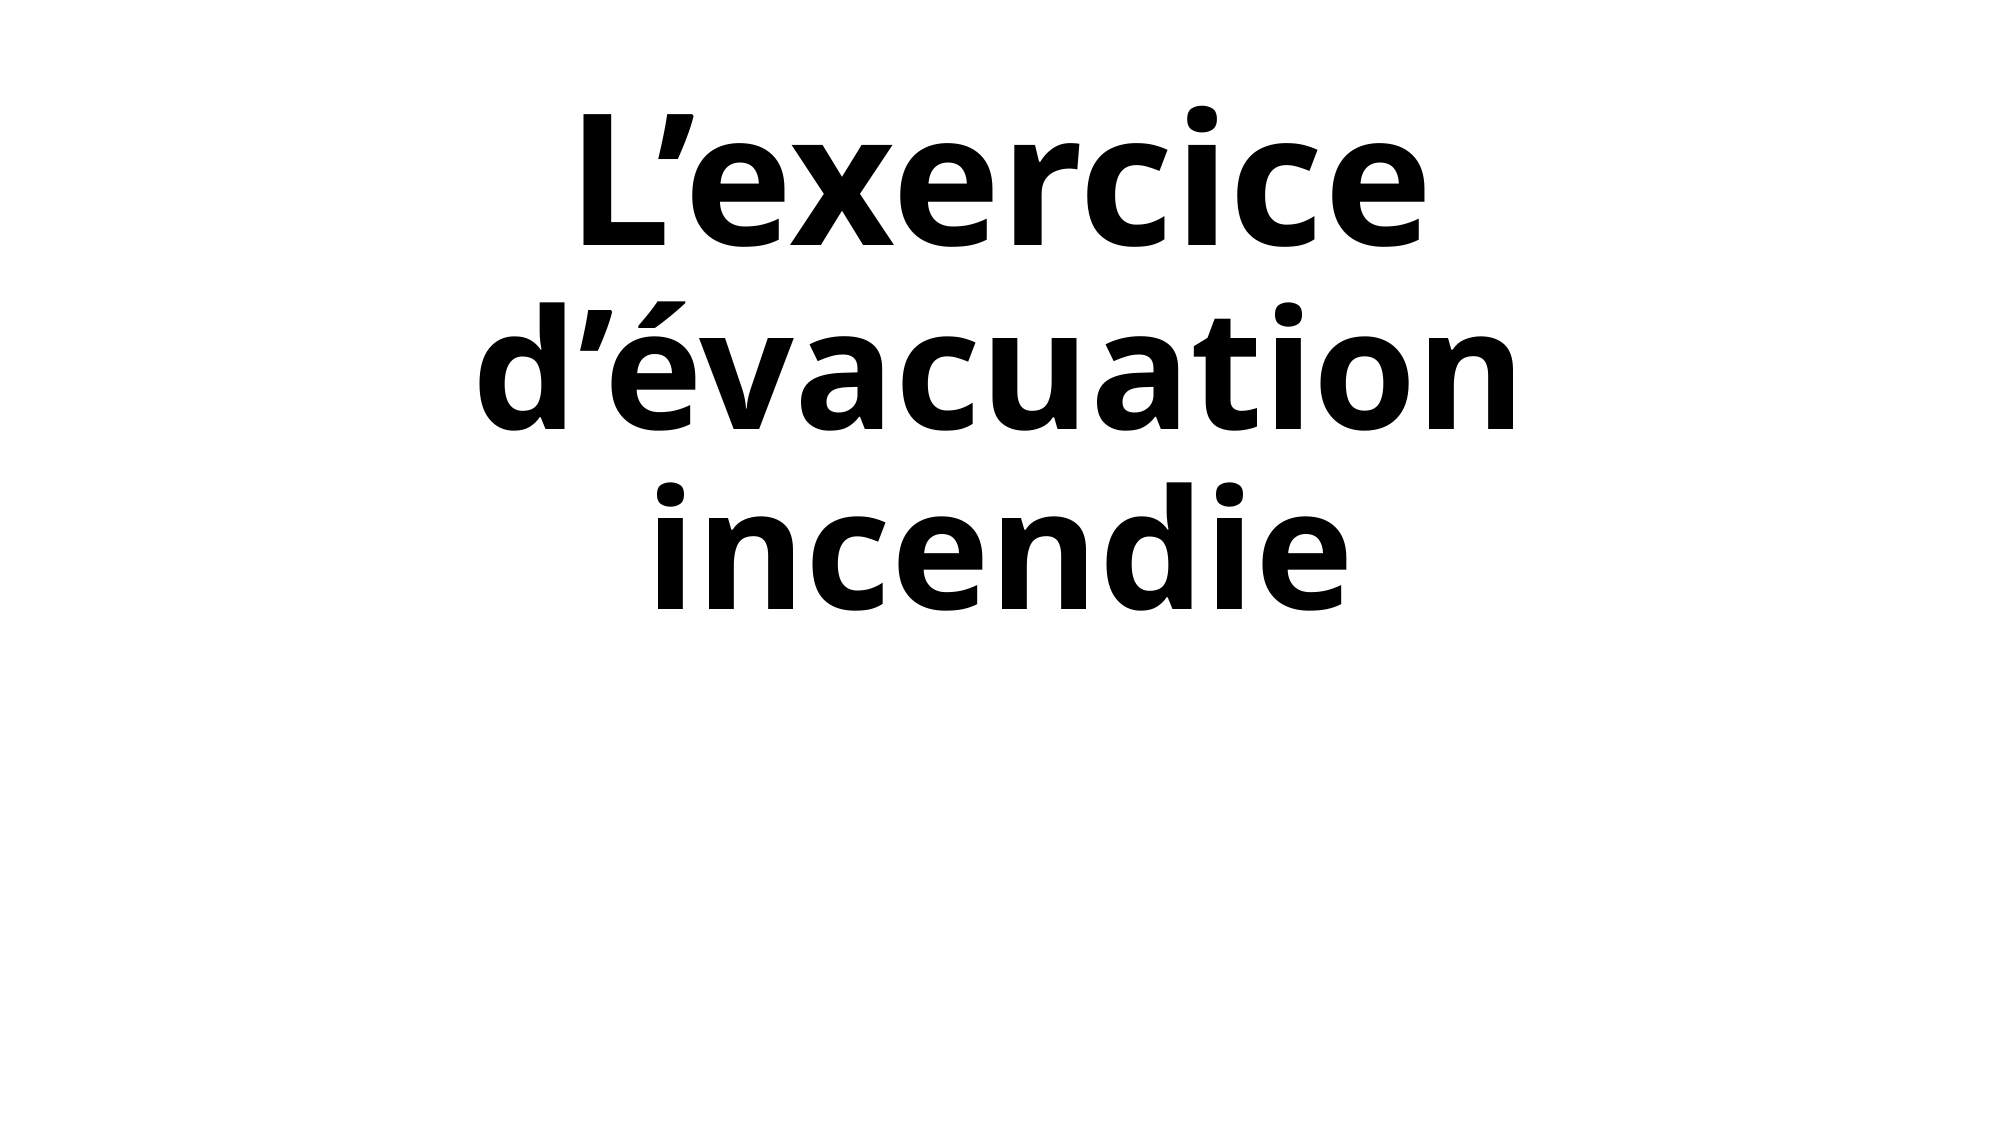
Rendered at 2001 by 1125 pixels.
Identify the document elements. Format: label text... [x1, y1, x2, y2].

title L’exercice d’évacuation incendie [249, 261, 1750, 653]
